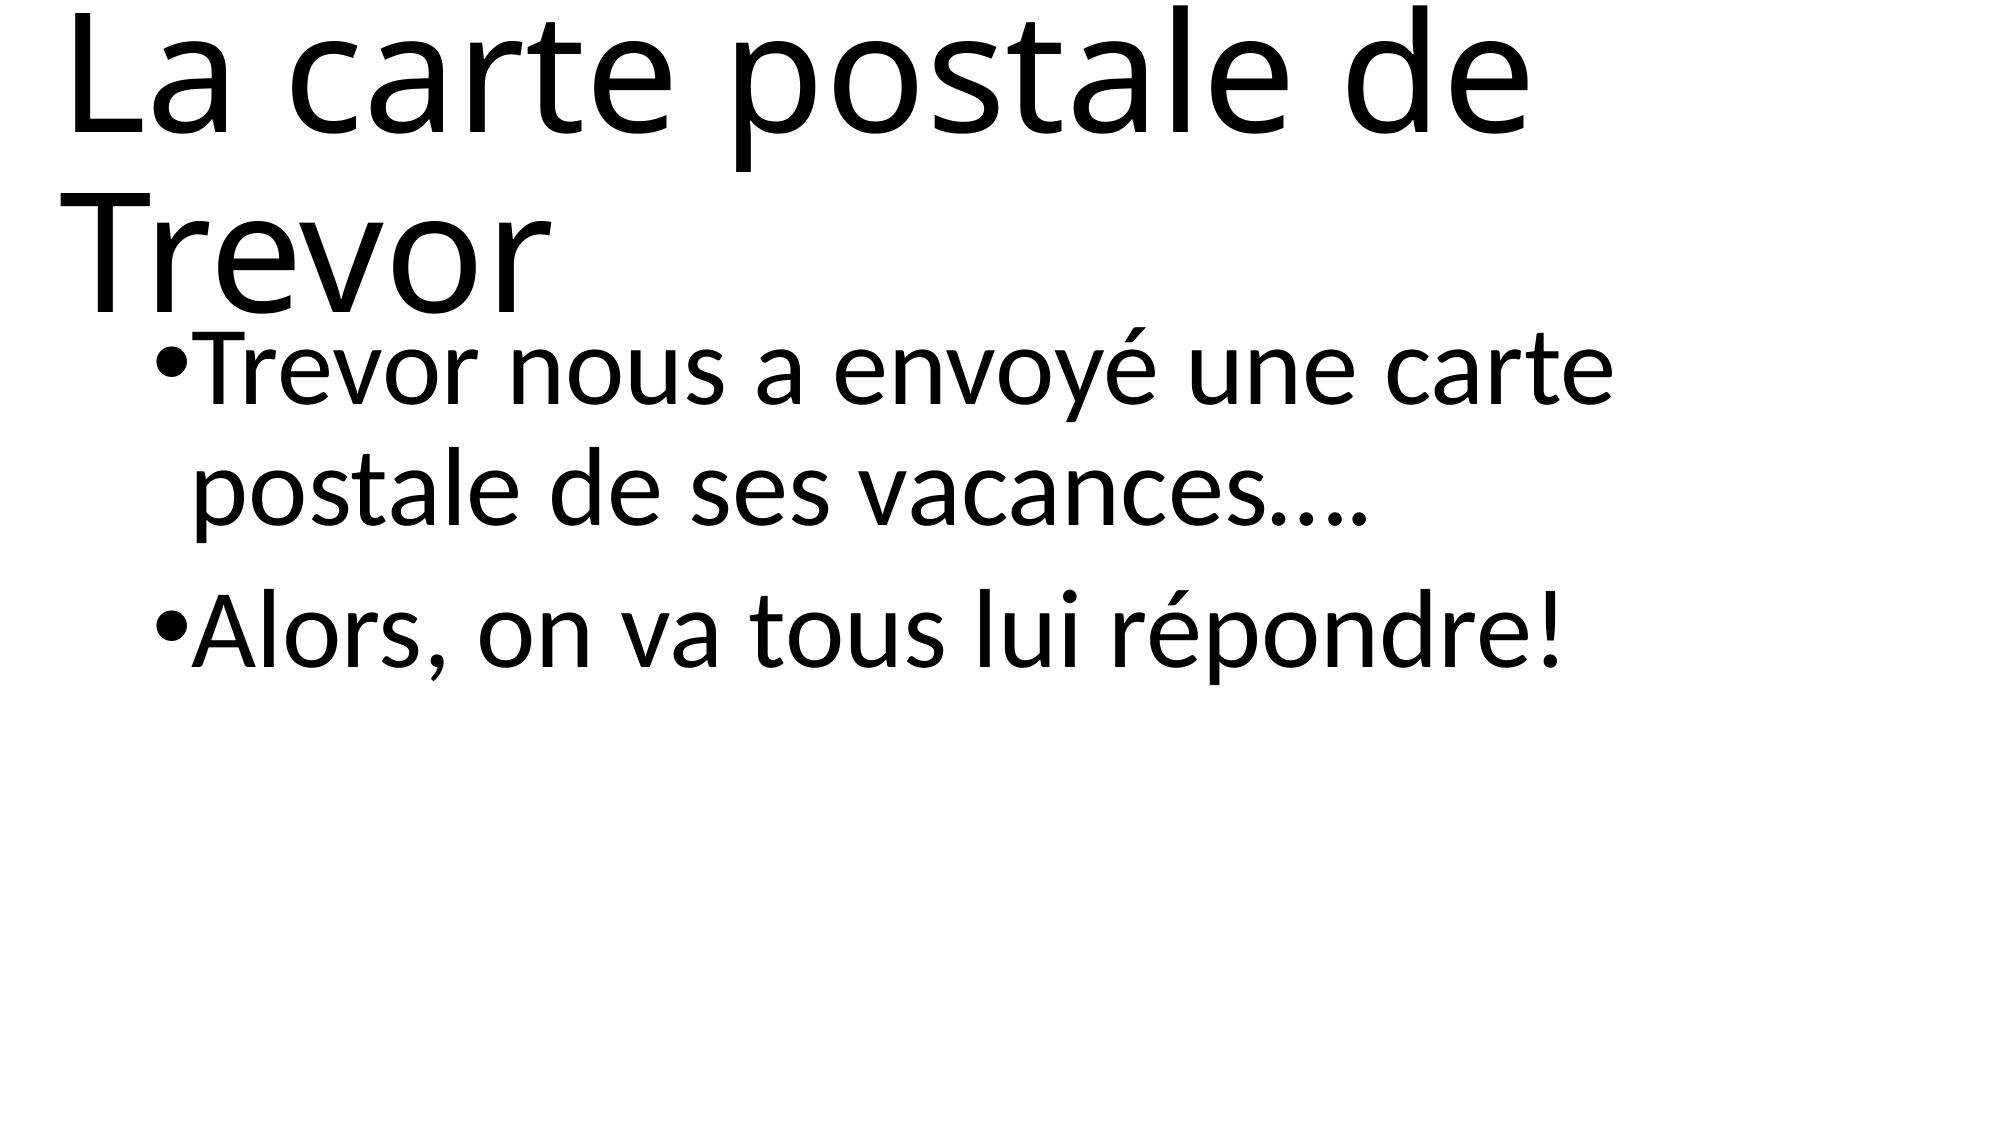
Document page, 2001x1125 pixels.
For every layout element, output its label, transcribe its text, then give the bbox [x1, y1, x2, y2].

list Trevor nous a envoyé une carte postale de ses vacances…. Alors, on va tous lui répondre! [137, 299, 1863, 1014]
title La carte postale de Trevor [44, 59, 1965, 278]
